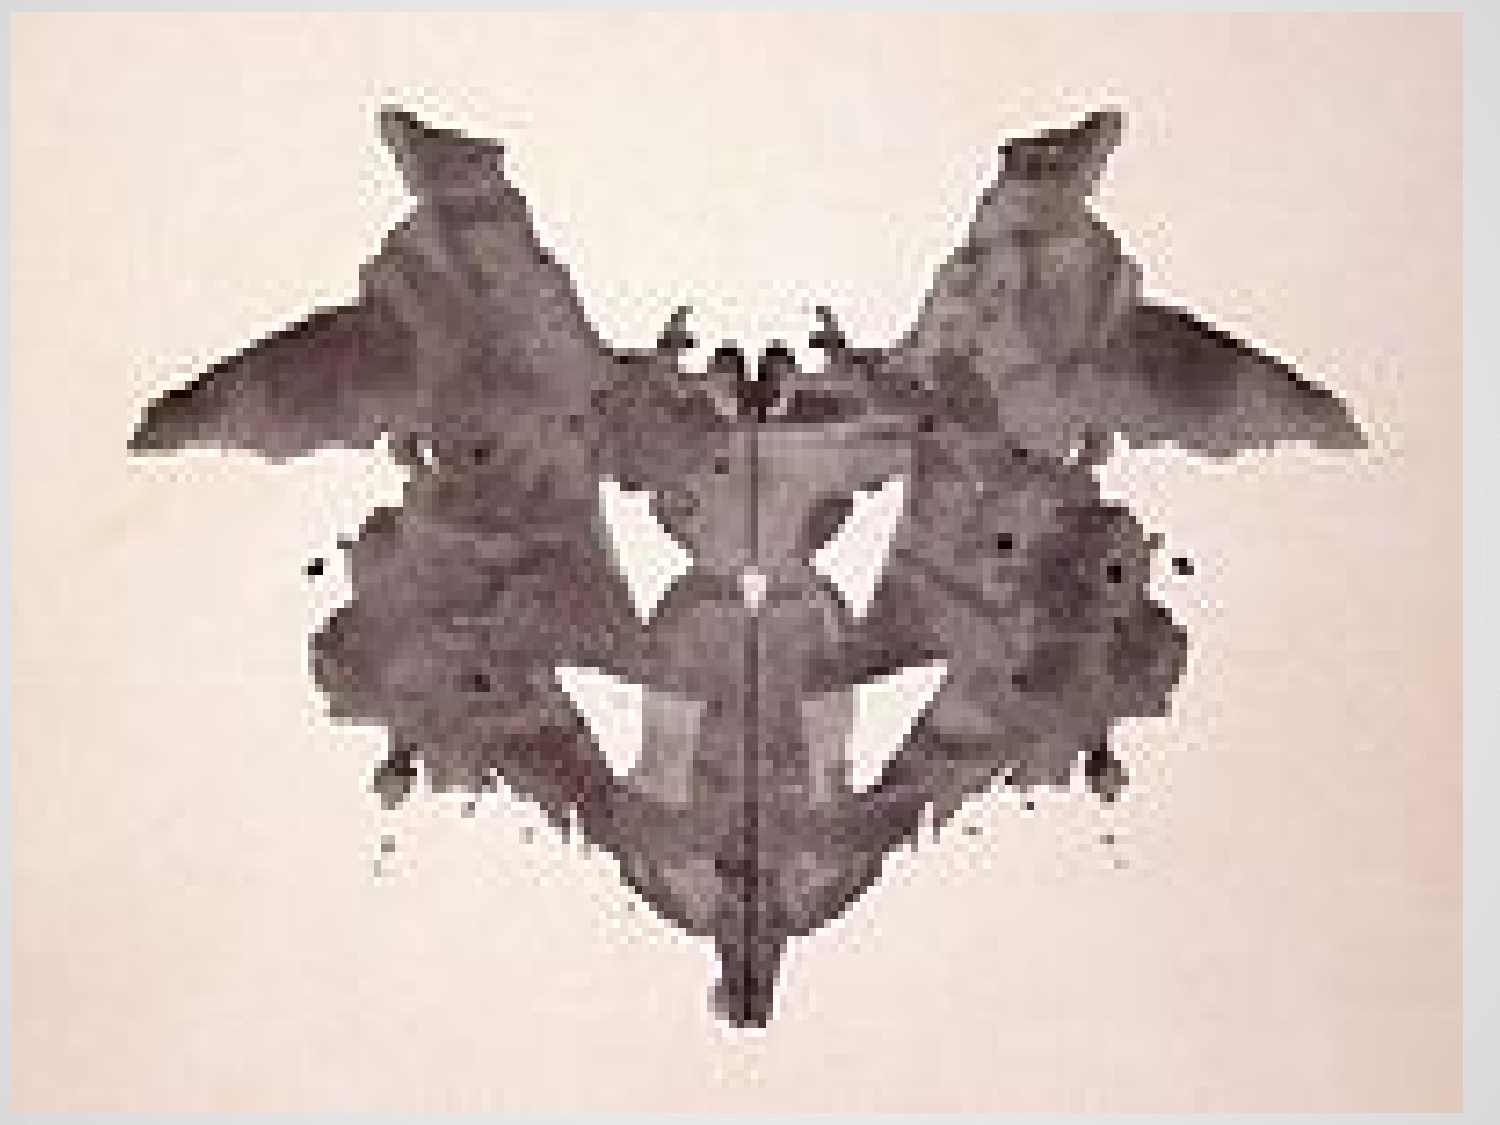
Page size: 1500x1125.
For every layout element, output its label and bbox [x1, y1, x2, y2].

list [11, 12, 1463, 1113]
